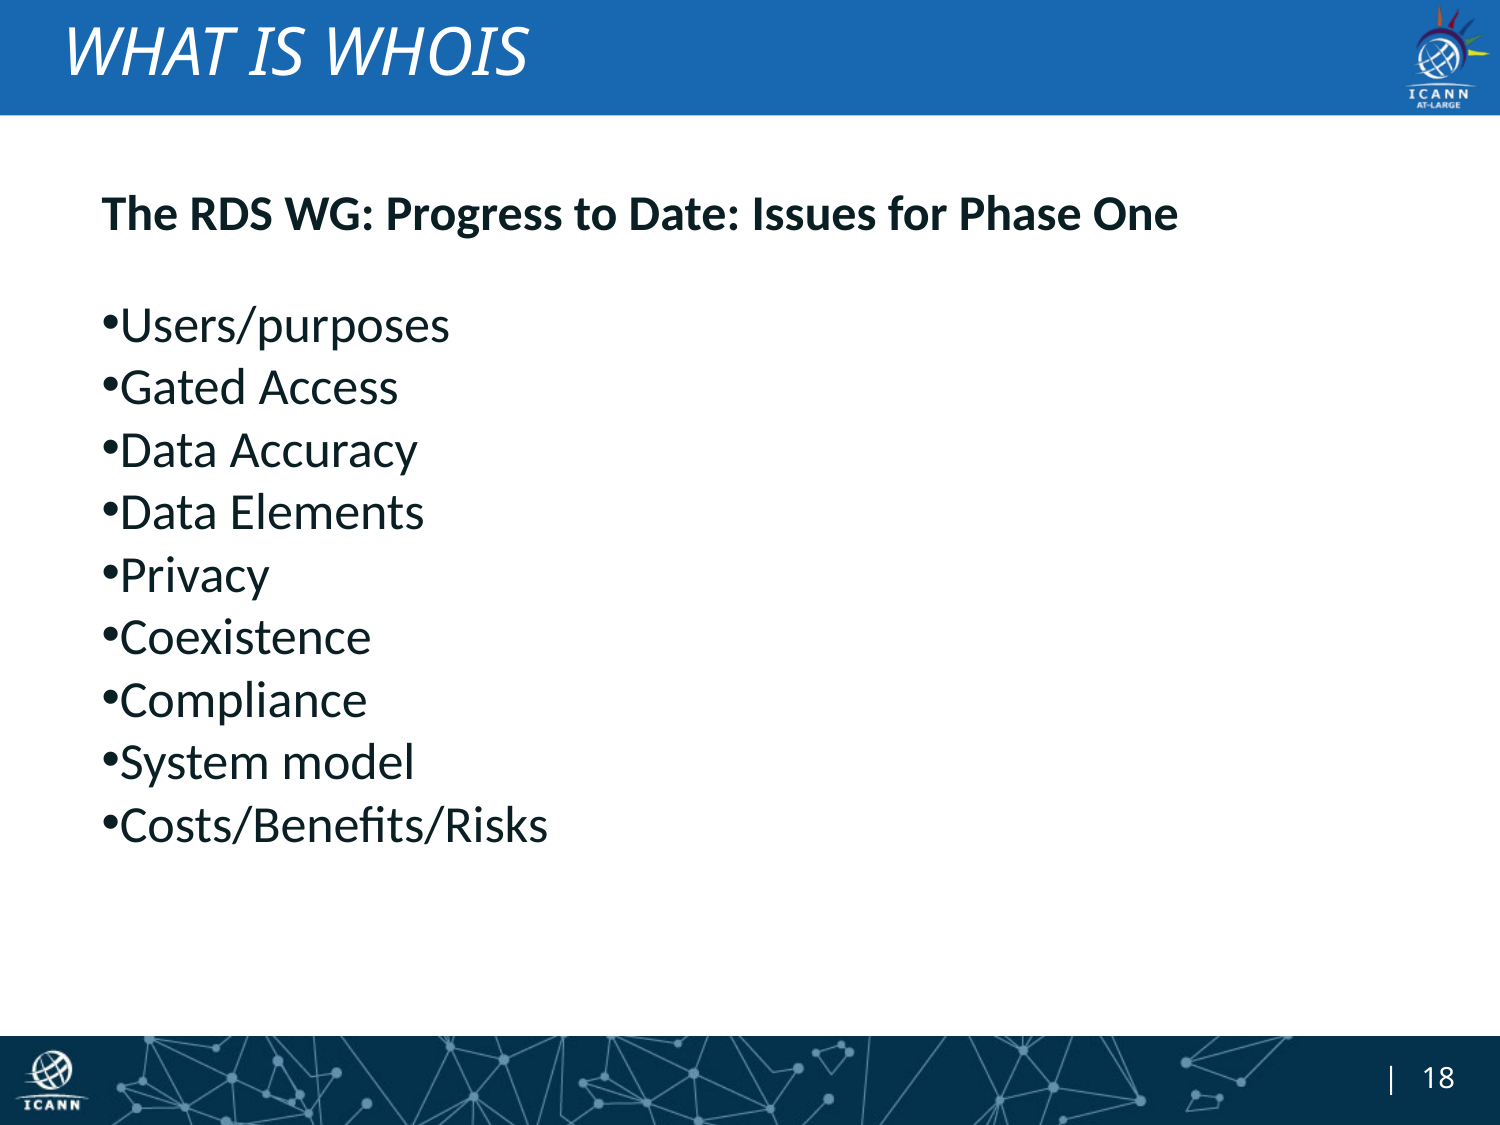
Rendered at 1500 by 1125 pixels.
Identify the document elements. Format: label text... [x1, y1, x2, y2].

title WHAT IS WHOIS [1493, 0, 1500, 116]
picture [0, 1036, 1500, 1125]
text_box The RDS WG: Progress to Date: Issues for Phase One Users/purposes Gated Access Data Accuracy Data Elements Privacy Coexistence Compliance System model Costs/Benefits/Risks [86, 172, 1417, 960]
picture [1389, 0, 1493, 112]
title WHAT IS WHOIS [0, 0, 1388, 116]
